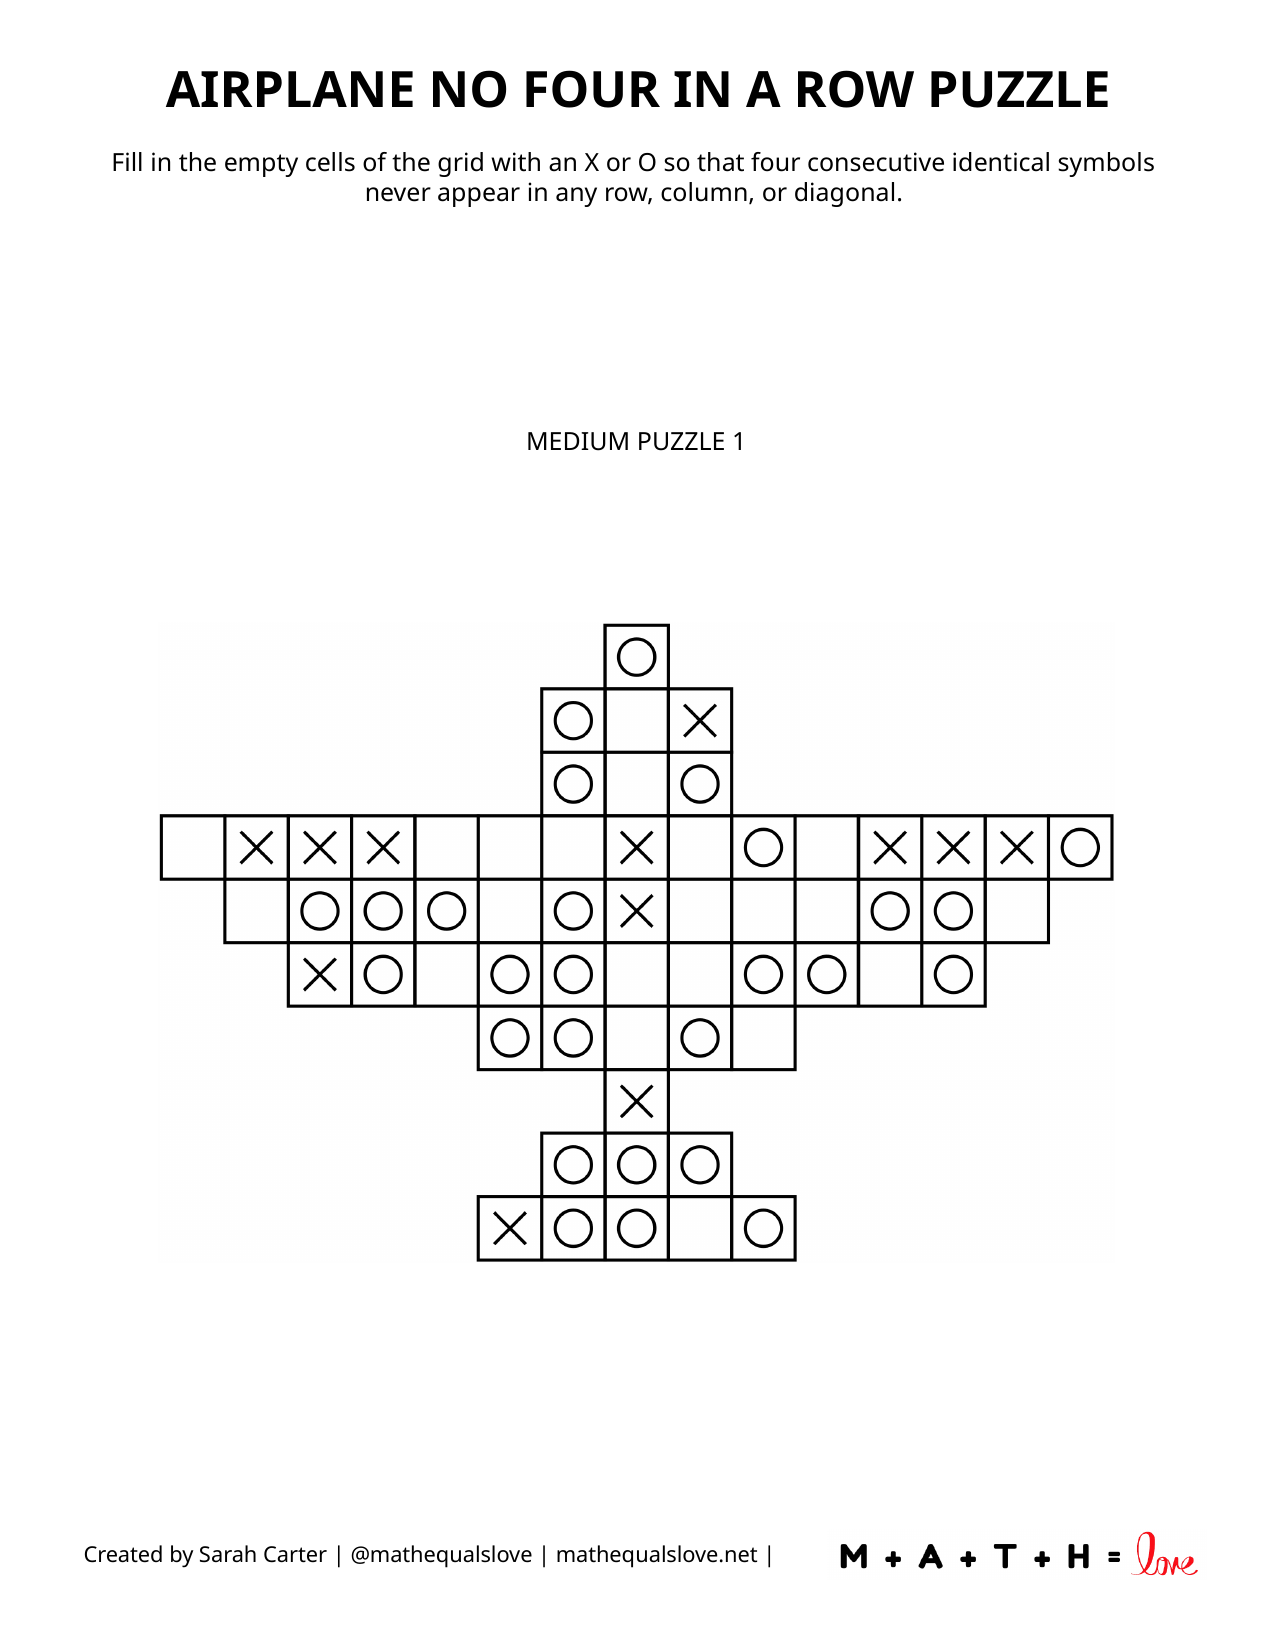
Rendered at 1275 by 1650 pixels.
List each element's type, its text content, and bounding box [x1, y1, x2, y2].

text_box MEDIUM PUZZLE 1 [158, 424, 1115, 476]
picture [826, 1528, 1207, 1580]
picture [157, 622, 1116, 1263]
text_box Fill in the empty cells of the grid with an X or O so that four consecutive identical symbols never appear in any row, column, or diagonal. [0, 139, 1275, 215]
text_box AIRPLANE NO FOUR IN A ROW PUZZLE [66, 49, 1211, 125]
text_box Created by Sarah Carter | @mathequalslove | mathequalslove.net | [68, 1533, 826, 1575]
